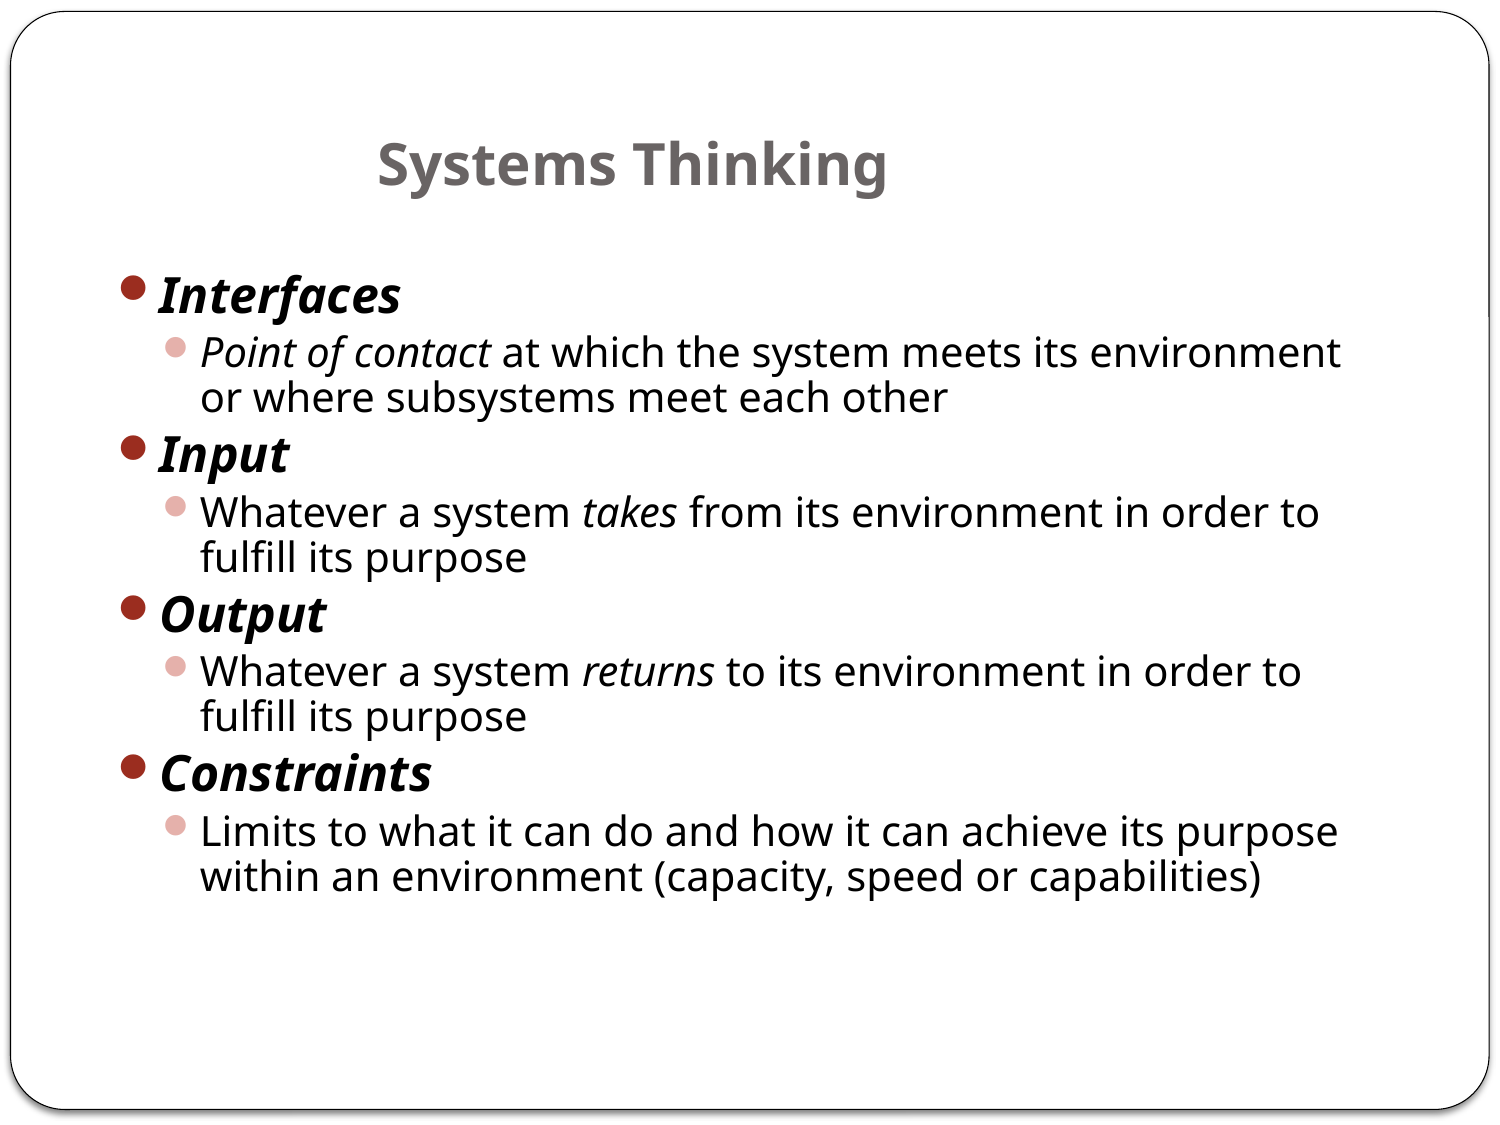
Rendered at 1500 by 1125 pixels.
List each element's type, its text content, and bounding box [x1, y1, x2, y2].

title Systems Thinking [362, 112, 1063, 213]
list Interfaces Point of contact at which the system meets its environment or where subsystems meet each other Input Whatever a system takes from its environment in order to fulfill its purpose Output Whatever a system returns to its environment in order to fulfill its purpose Constraints Limits to what it can do and how it can achieve its purpose within an environment (capacity, speed or capabilities) [50, 262, 1375, 938]
